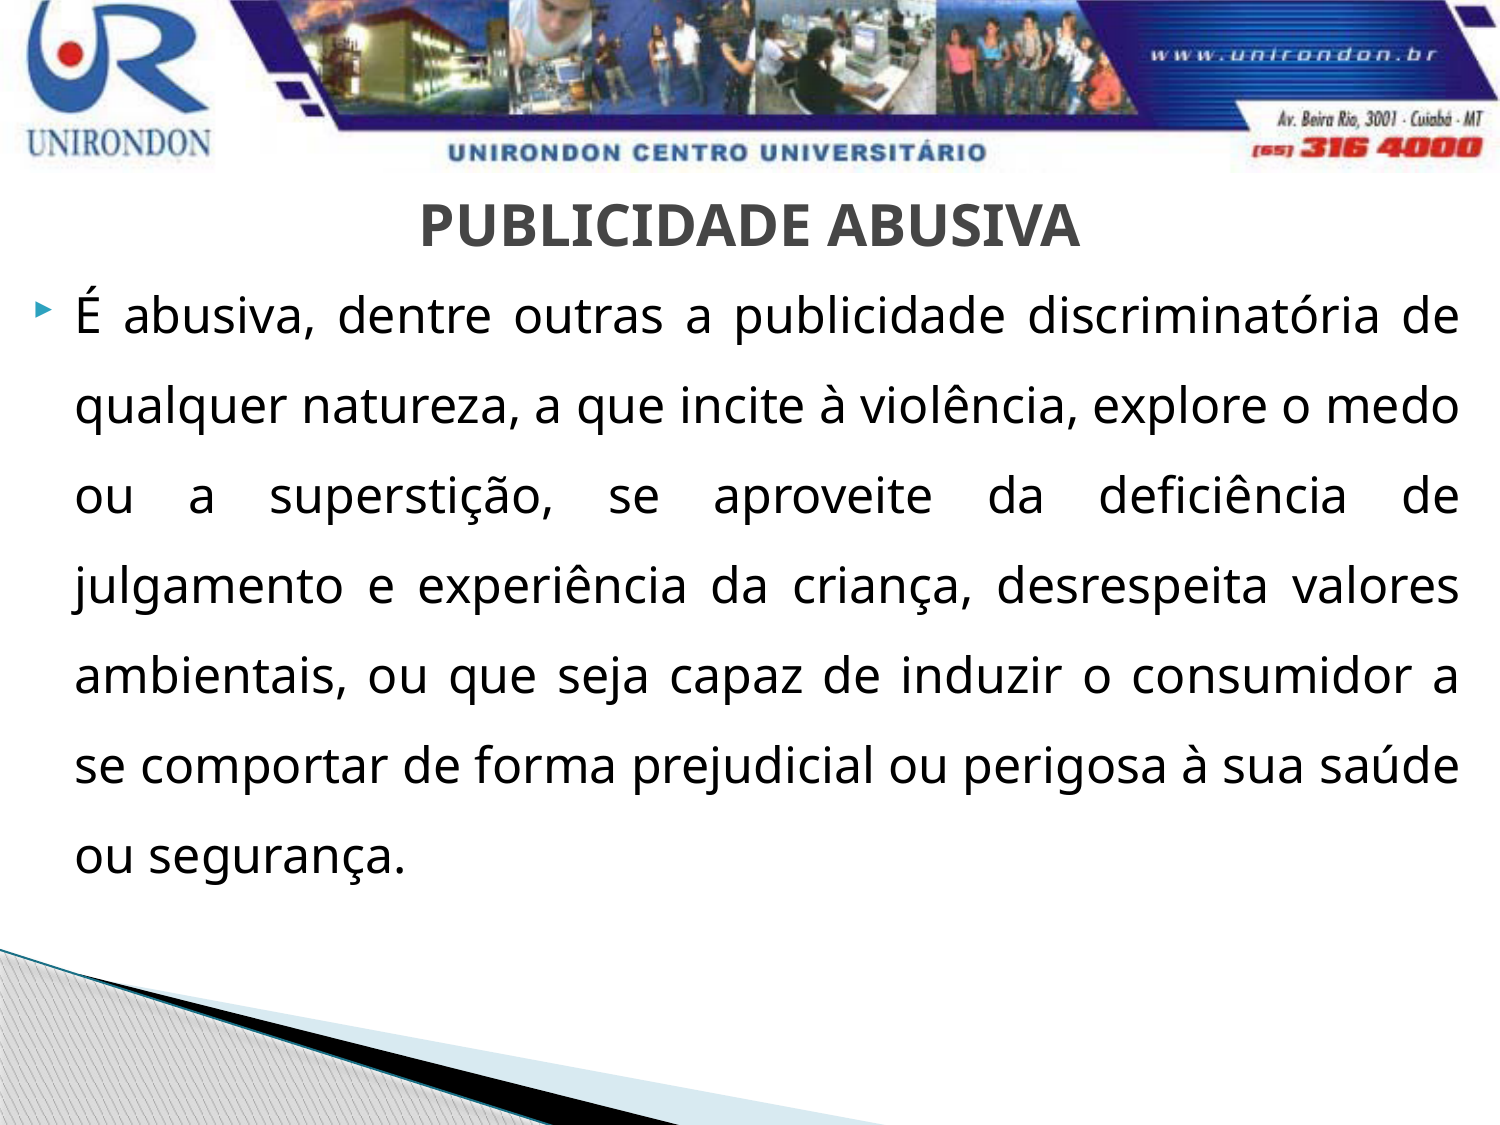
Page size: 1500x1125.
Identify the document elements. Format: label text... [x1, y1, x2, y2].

title PUBLICIDADE ABUSIVA [0, 183, 1500, 270]
list É abusiva, dentre outras a publicidade discriminatória de qualquer natureza, a que incite à violência, explore o medo ou a superstição, se aproveite da deficiência de julgamento e experiência da criança, desrespeita valores ambientais, ou que seja capaz de induzir o consumidor a se comportar de forma prejudicial ou perigosa à sua saúde ou segurança. [0, 246, 1477, 1079]
picture [0, 0, 1500, 174]
